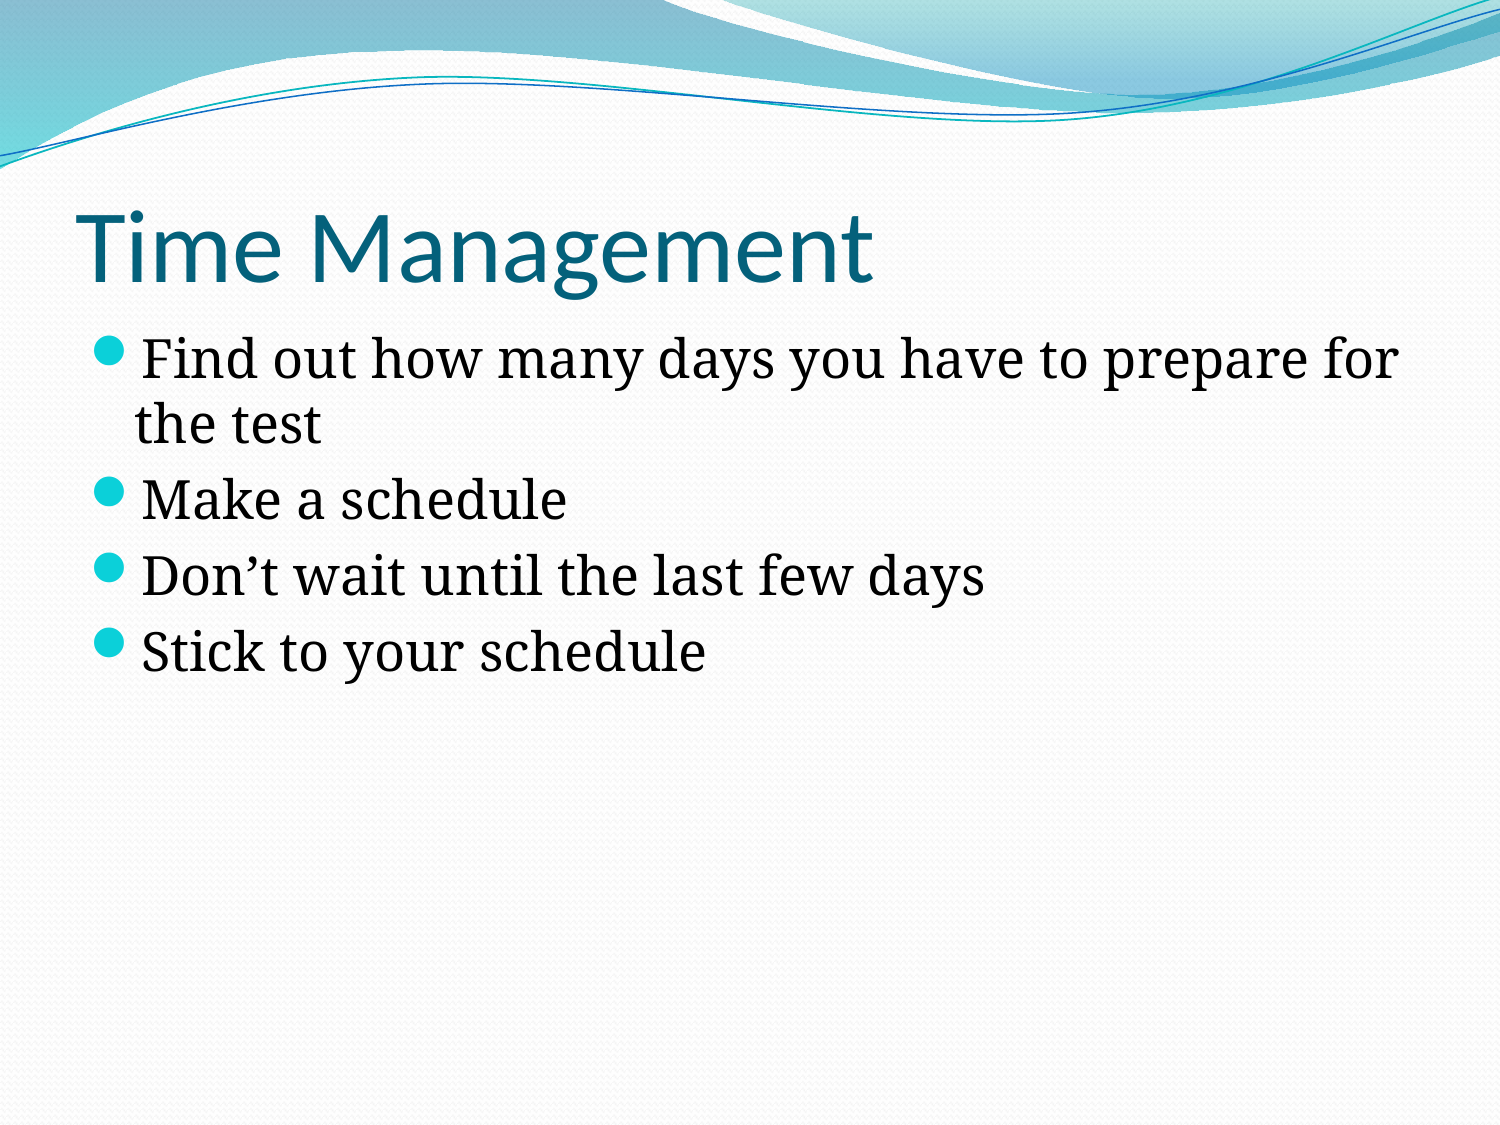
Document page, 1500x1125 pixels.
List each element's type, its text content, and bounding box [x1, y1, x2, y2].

title Time Management [75, 115, 1425, 303]
list Find out how many days you have to prepare for the test Make a schedule Don’t wait until the last few days Stick to your schedule [75, 317, 1425, 1038]
